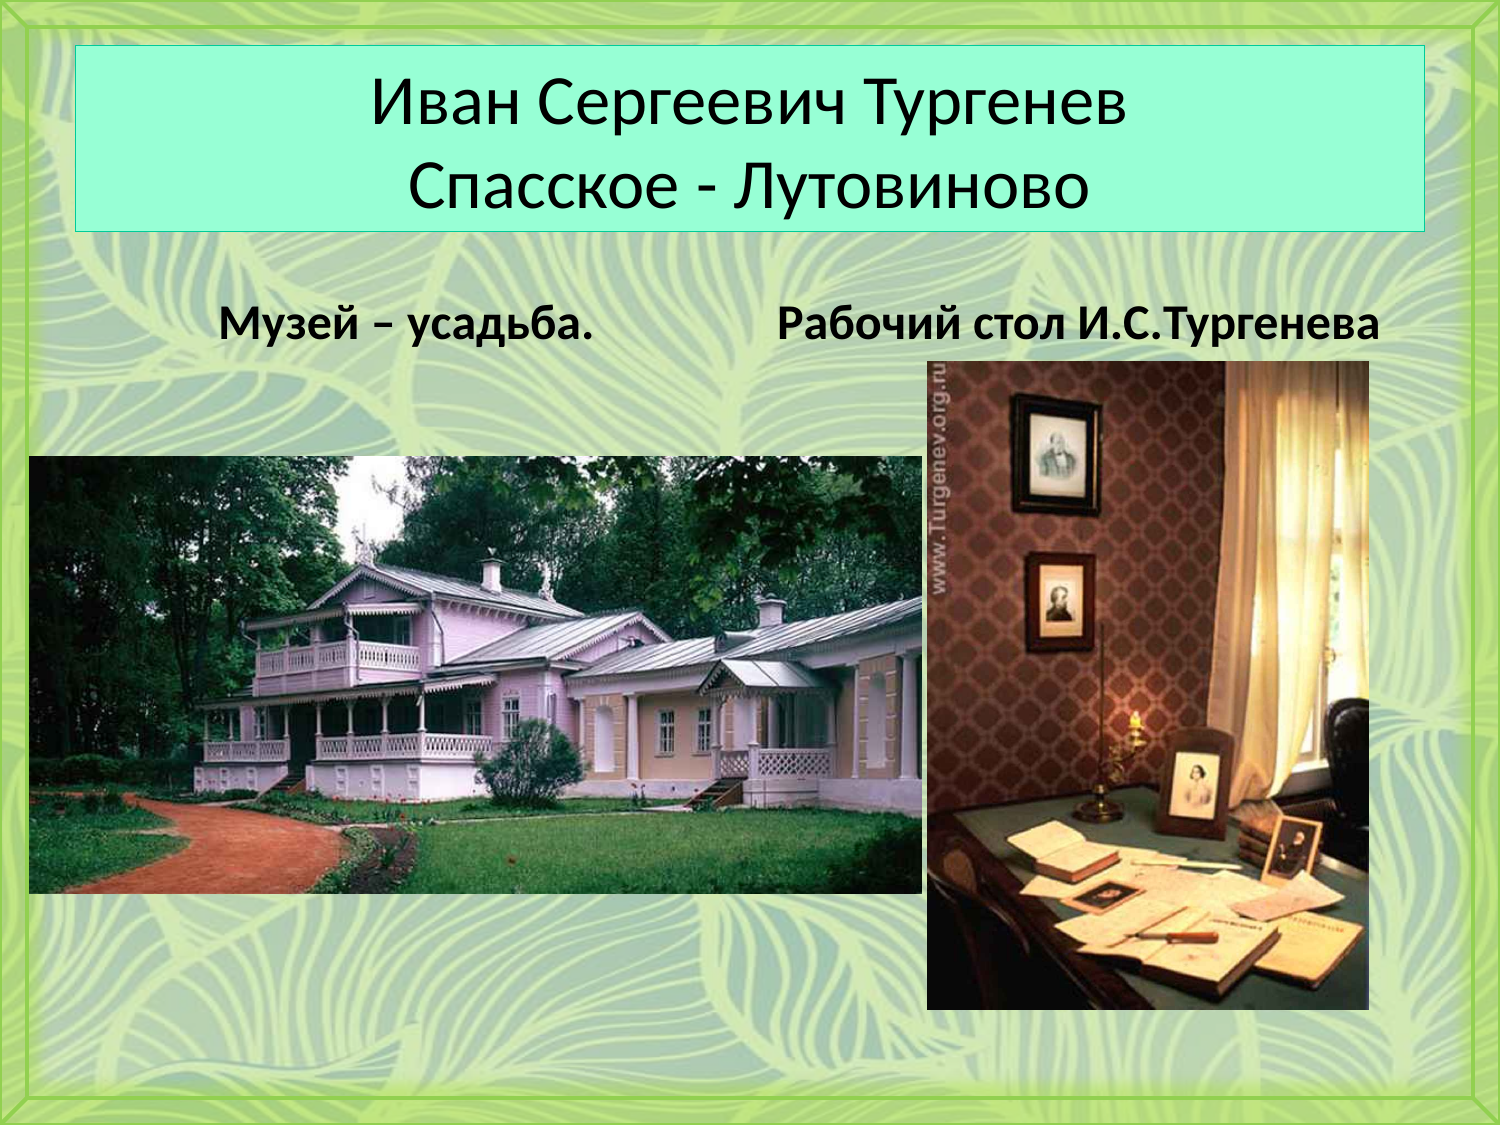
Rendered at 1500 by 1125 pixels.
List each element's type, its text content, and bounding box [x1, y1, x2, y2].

title Иван Сергеевич Тургенев Спасское - Лутовиново [75, 45, 1425, 232]
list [926, 361, 1369, 1011]
picture [29, 455, 922, 894]
list Музей – усадьба. [75, 251, 738, 357]
list Рабочий стол И.С.Тургенева [761, 251, 1425, 357]
